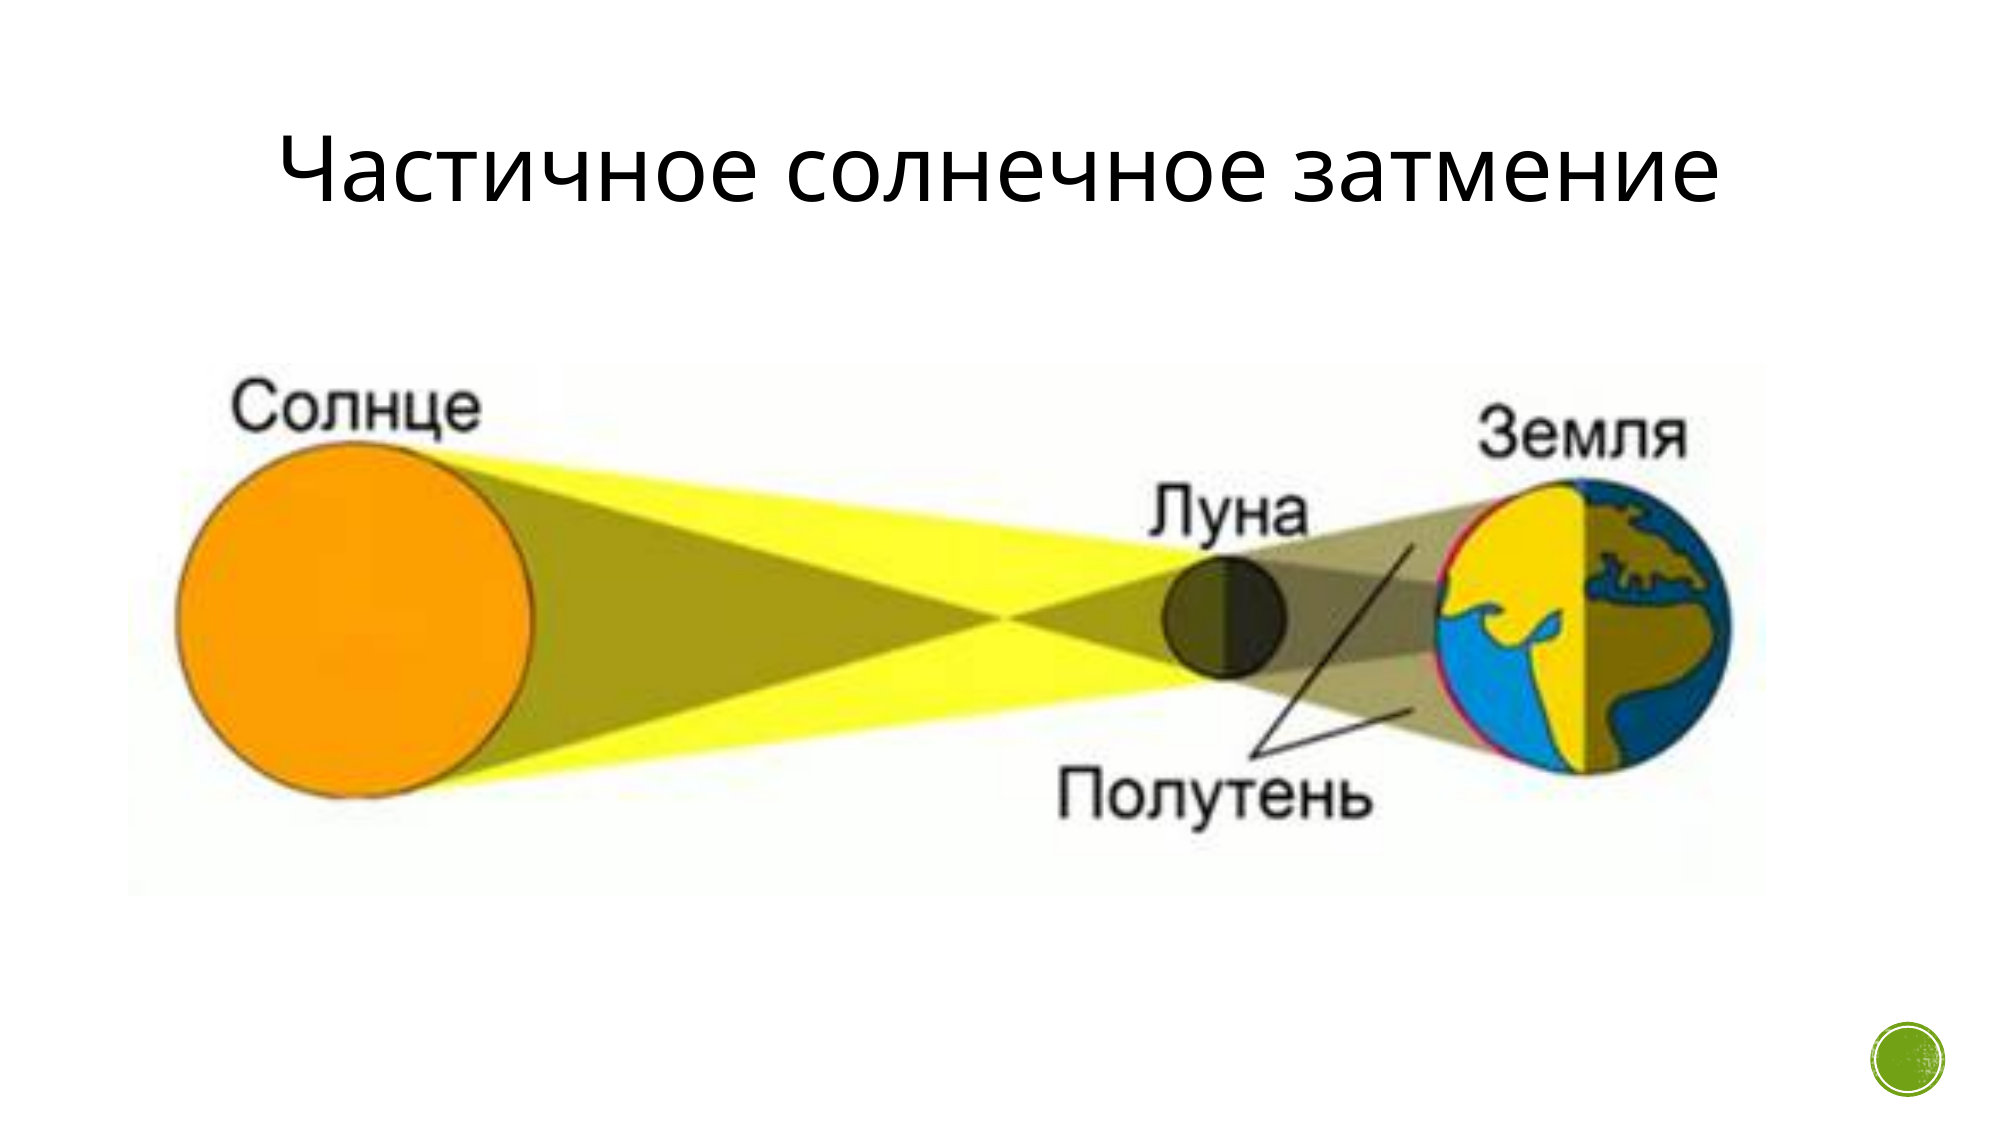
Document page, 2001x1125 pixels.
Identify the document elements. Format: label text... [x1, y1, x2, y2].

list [134, 365, 1765, 895]
title Ча­стич­ное сол­неч­ное за­тме­ние [128, 39, 1870, 304]
